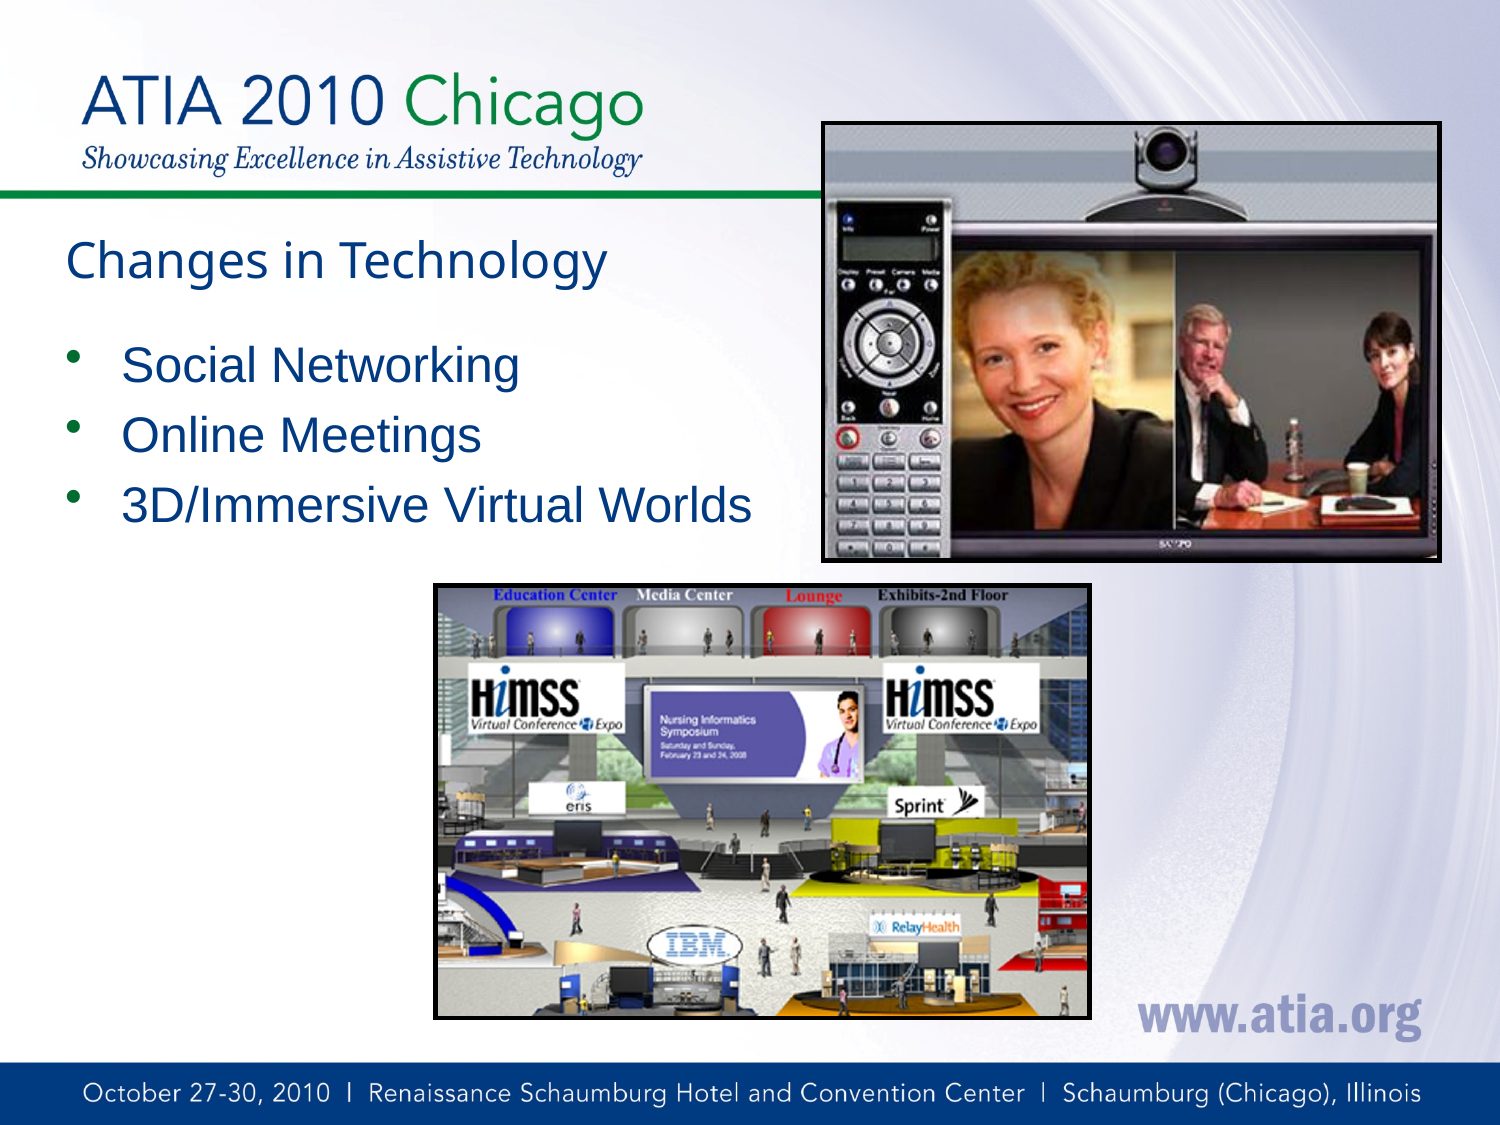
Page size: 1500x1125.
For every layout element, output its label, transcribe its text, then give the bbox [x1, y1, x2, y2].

picture [0, 0, 1500, 1125]
title Changes in Technology [49, 212, 819, 313]
list Social Networking Online Meetings 3D/Immersive Virtual Worlds [49, 324, 1313, 1001]
